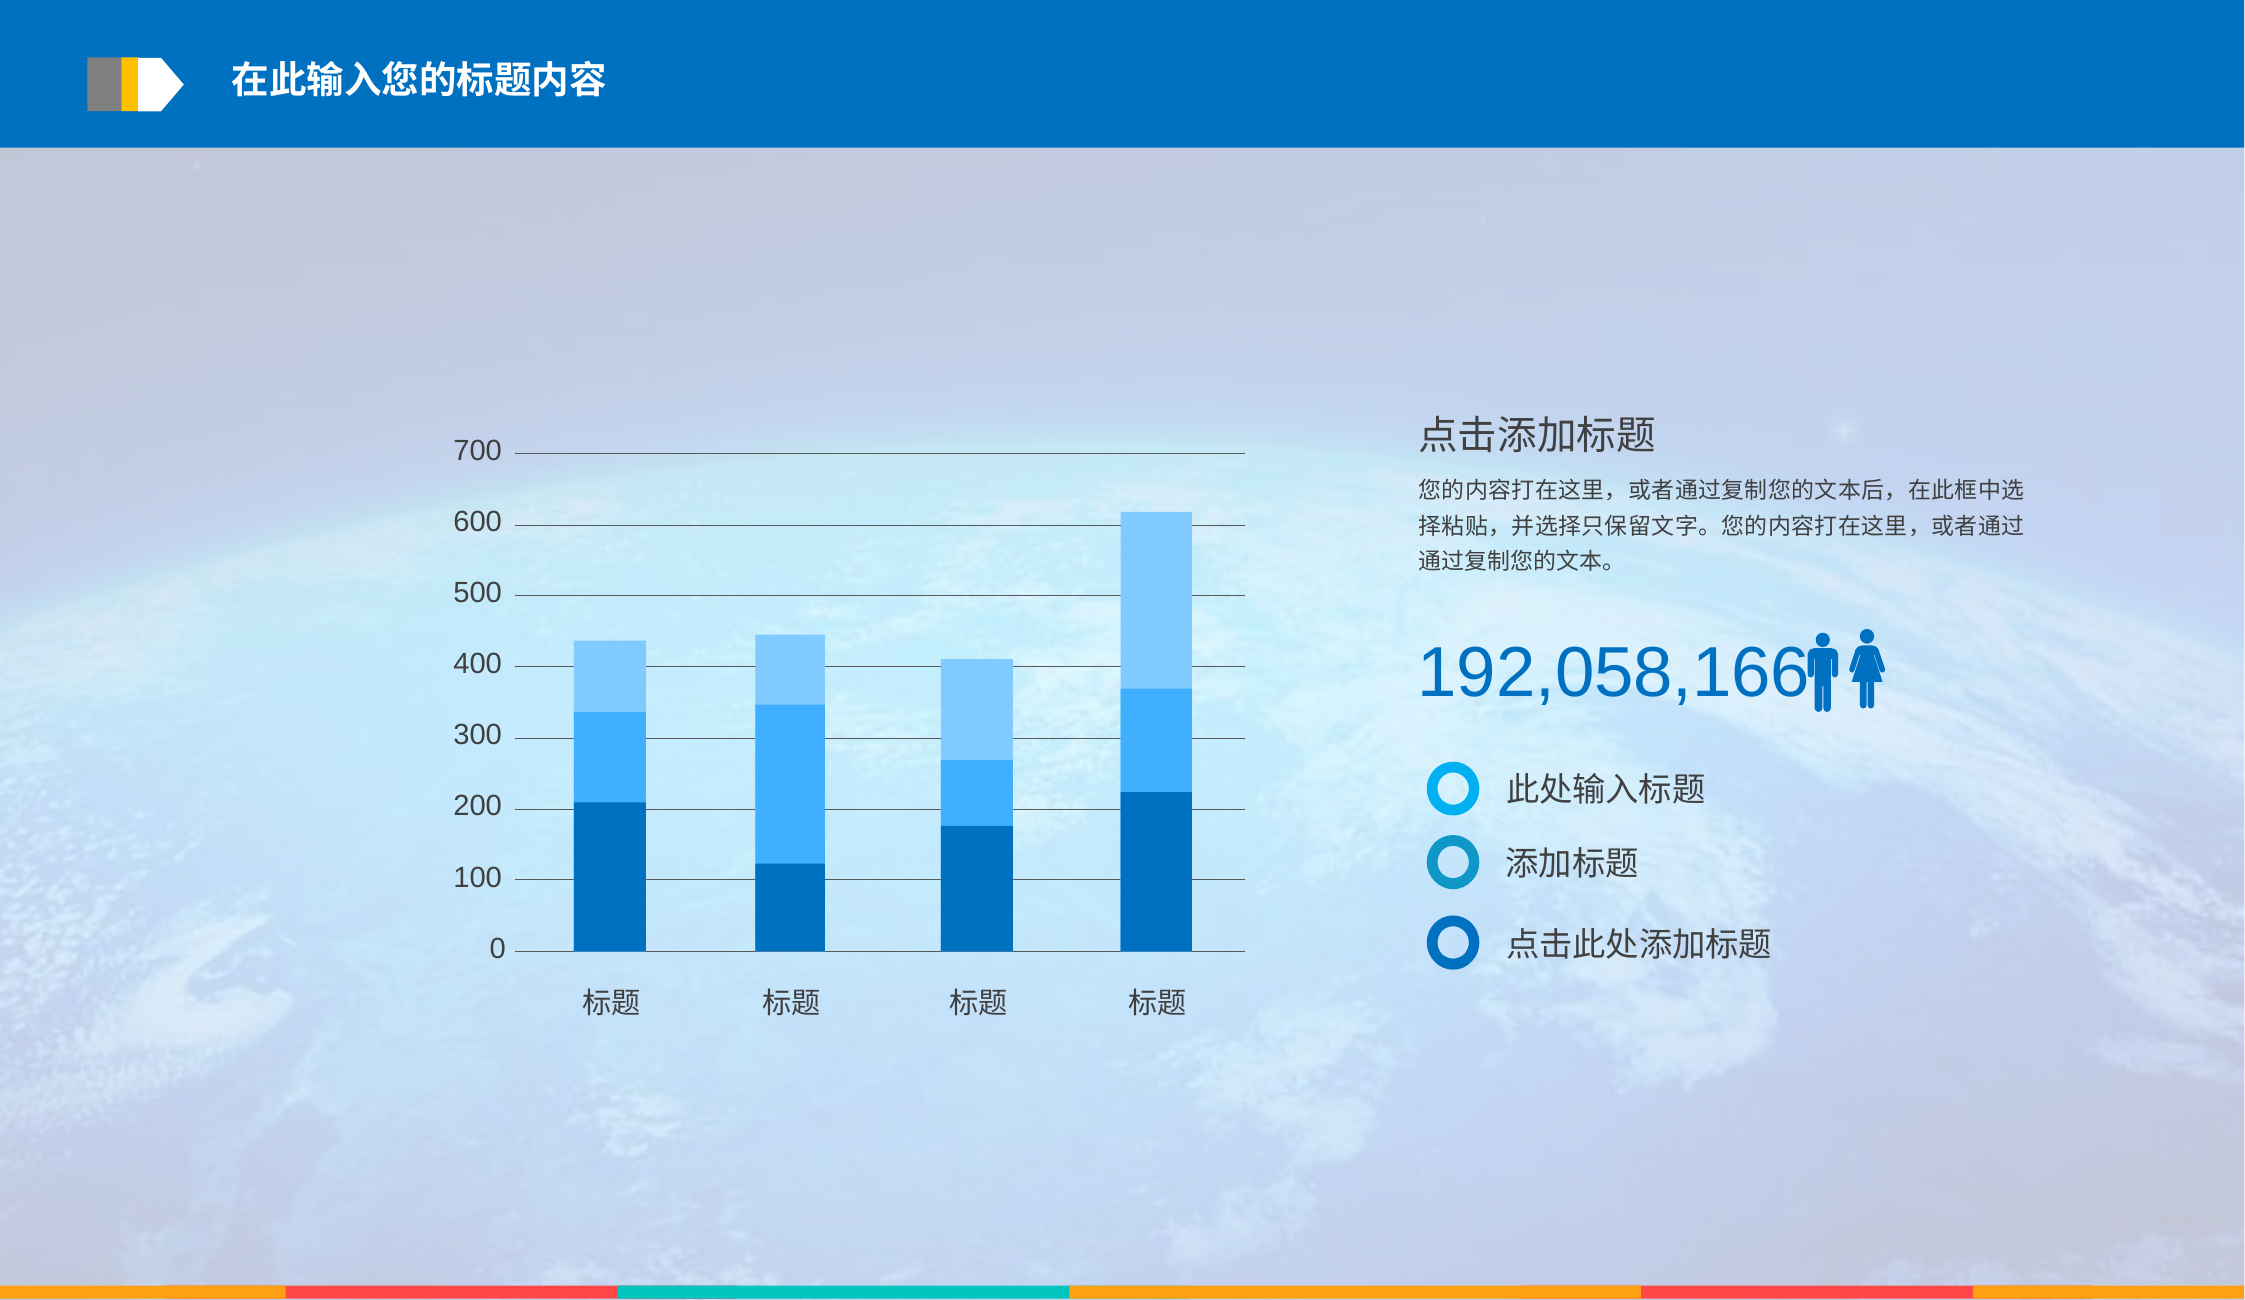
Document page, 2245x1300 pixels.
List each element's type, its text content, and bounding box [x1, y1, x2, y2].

text_box [0, 1284, 287, 1300]
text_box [87, 57, 184, 112]
text_box 192,058,166 [1403, 618, 1825, 718]
text_box [0, 0, 2245, 149]
text_box 此处输入标题 [1491, 761, 1721, 816]
text_box [1426, 915, 1480, 970]
text_box 500 [438, 566, 517, 616]
text_box 标题 [1114, 976, 1202, 1027]
text_box [1120, 511, 1192, 688]
text_box 300 [438, 708, 517, 758]
text_box [1807, 632, 1839, 712]
text_box 400 [438, 637, 517, 687]
text_box [940, 825, 1013, 952]
text_box [755, 634, 825, 704]
text_box [1120, 792, 1192, 952]
text_box 标题 [934, 976, 1023, 1027]
text_box [573, 712, 646, 802]
text_box 在此输入您的标题内容 [219, 49, 998, 108]
text_box [1120, 688, 1192, 792]
text_box 标题 [567, 976, 656, 1027]
text_box [940, 760, 1013, 825]
text_box 200 [438, 779, 517, 829]
text_box 700 [438, 424, 517, 474]
text_box [287, 1284, 617, 1300]
text_box [1068, 1284, 1642, 1300]
text_box 您的内容打在这里，或者通过复制您的文本后，在此框中选择粘贴，并选择只保留文字。您的内容打在这里，或者通过通过复制您的文本。 [1404, 460, 2040, 582]
text_box 标题 [748, 976, 836, 1027]
text_box 100 [438, 850, 517, 900]
text_box [1426, 761, 1480, 816]
text_box [617, 1284, 1068, 1300]
text_box 600 [438, 495, 517, 545]
text_box [1859, 628, 1875, 644]
text_box [573, 802, 646, 952]
text_box 点击此处添加标题 [1492, 915, 1788, 970]
text_box [755, 704, 825, 863]
text_box [1972, 1284, 2245, 1300]
text_box [1849, 645, 1885, 709]
text_box 0 [475, 921, 521, 972]
text_box 添加标题 [1491, 835, 1654, 890]
text_box [573, 640, 646, 712]
text_box [1426, 835, 1480, 890]
text_box [1642, 1284, 1972, 1300]
text_box [755, 863, 825, 952]
text_box 点击添加标题 [1404, 386, 1680, 458]
text_box [940, 659, 1013, 760]
